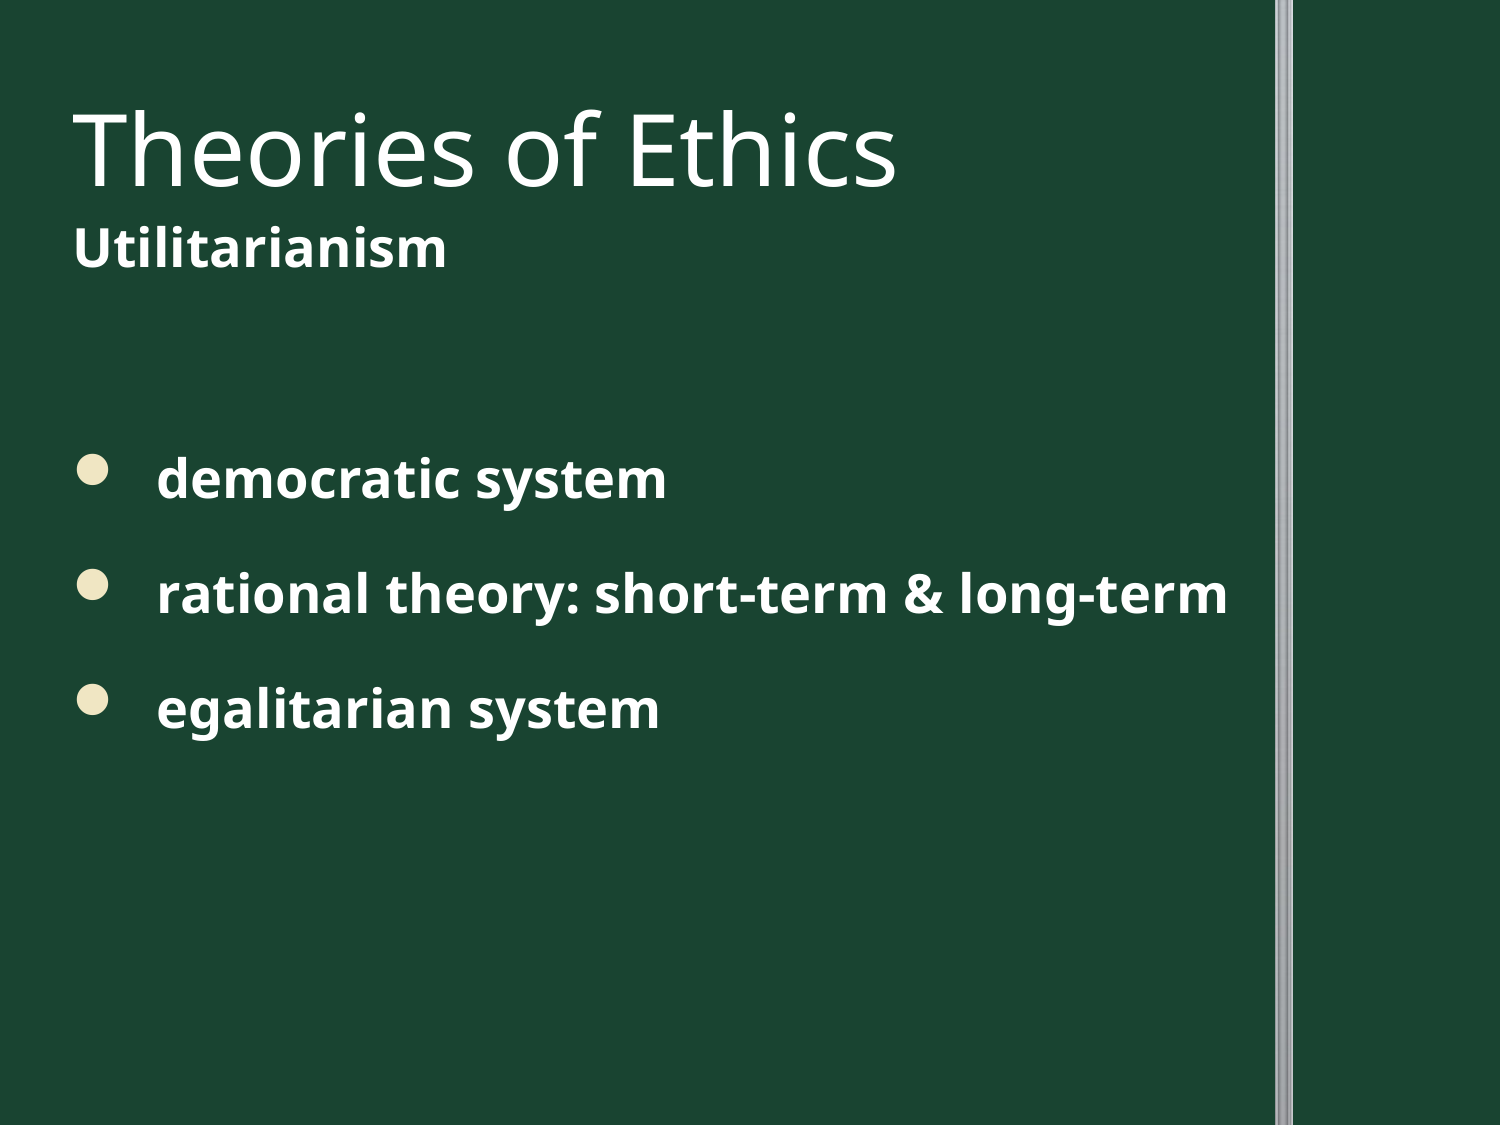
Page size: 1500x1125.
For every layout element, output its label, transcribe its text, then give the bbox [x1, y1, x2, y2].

picture [1275, 0, 1293, 1125]
list Utilitarianism democratic system rational theory: short-term & long-term egalitarian system [57, 206, 1268, 1125]
title Theories of Ethics [57, 86, 1220, 206]
